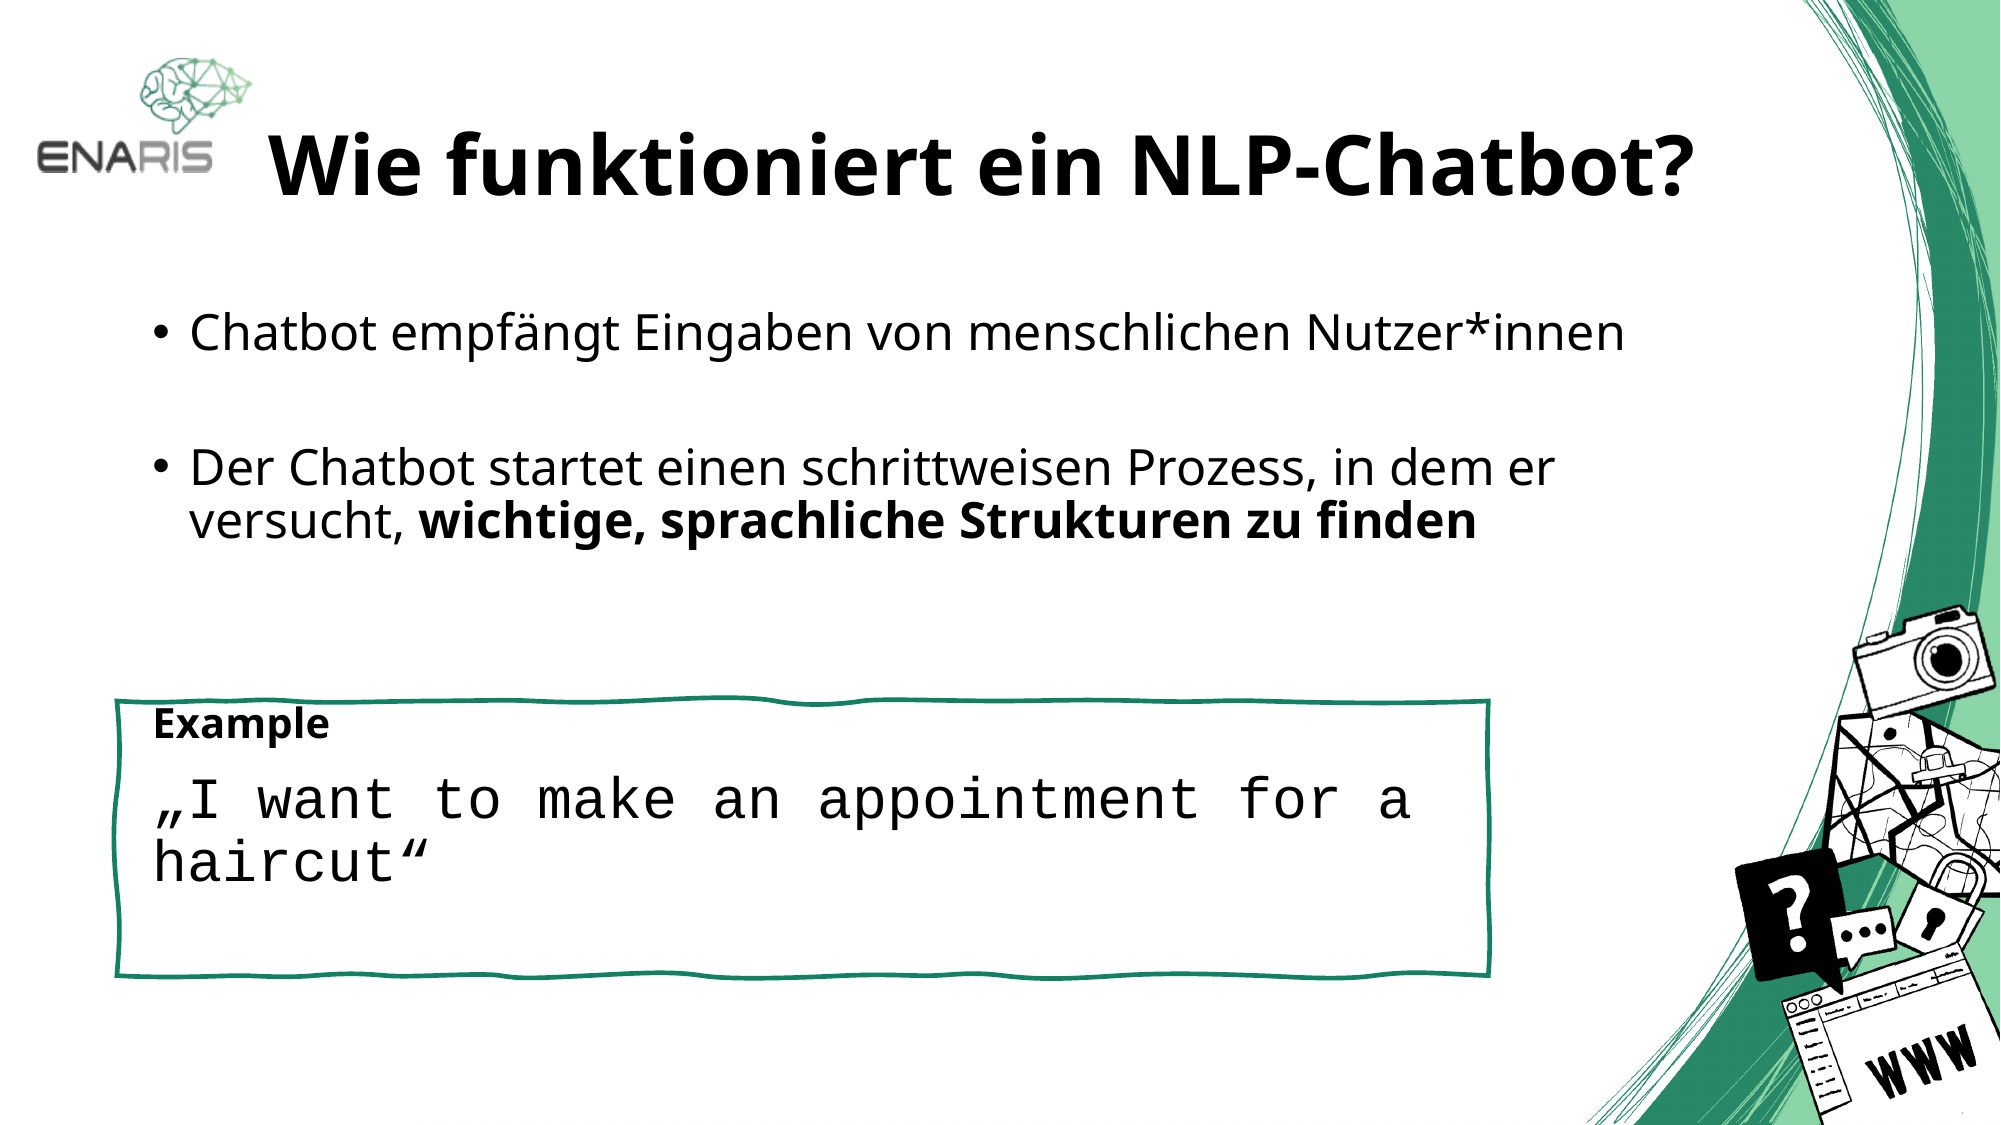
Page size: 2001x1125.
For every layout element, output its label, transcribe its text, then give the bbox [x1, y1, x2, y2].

picture [408, 0, 2000, 1125]
list Chatbot empfängt Eingaben von menschlichen Nutzer*innen Der Chatbot startet einen schrittweisen Prozess, in dem er versucht, wichtige, sprachliche Strukturen zu finden Example „I want to make an appointment for a haircut“ [137, 299, 1728, 1014]
text_box [112, 696, 1491, 980]
title Wie funktioniert ein NLP-Chatbot? [253, 59, 1863, 278]
picture [37, 58, 254, 173]
